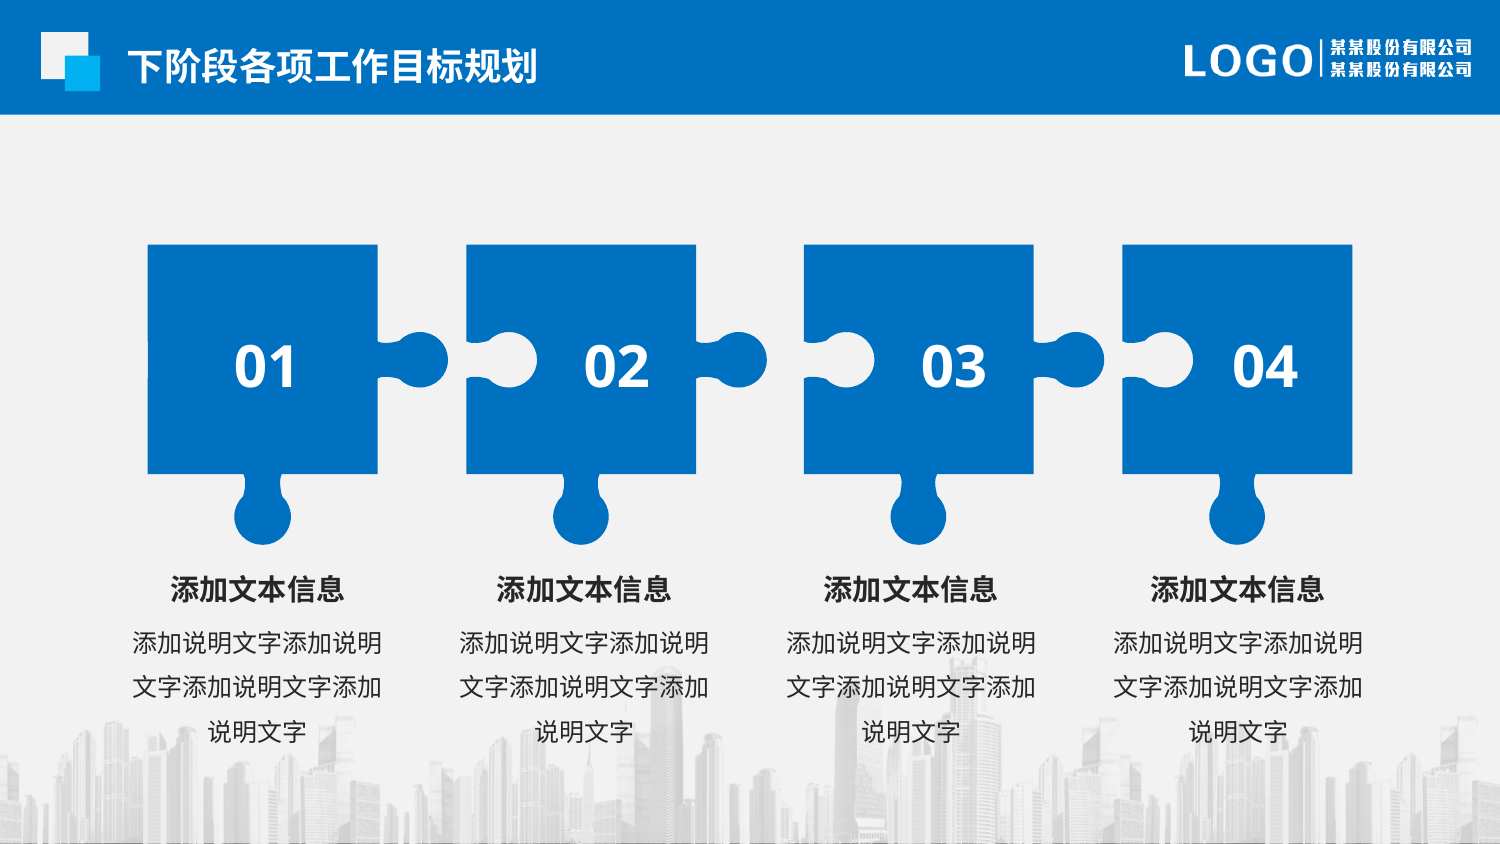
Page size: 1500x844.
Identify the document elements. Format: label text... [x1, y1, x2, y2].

picture [1185, 11, 1471, 100]
text_box [63, 54, 102, 93]
text_box 下阶段各项工作目标规划 [112, 35, 715, 96]
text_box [803, 244, 1105, 546]
text_box [39, 30, 91, 81]
text_box [0, 0, 1500, 117]
text_box 添加文本信息 添加说明文字添加说明文字添加说明文字添加说明文字 [765, 563, 1058, 777]
text_box 添加文本信息 添加说明文字添加说明文字添加说明文字添加说明文字 [438, 563, 731, 777]
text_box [466, 244, 768, 546]
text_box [1122, 244, 1353, 546]
text_box 添加文本信息 添加说明文字添加说明文字添加说明文字添加说明文字 [1092, 563, 1385, 777]
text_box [147, 244, 449, 546]
text_box 添加文本信息 添加说明文字添加说明文字添加说明文字添加说明文字 [112, 563, 404, 777]
